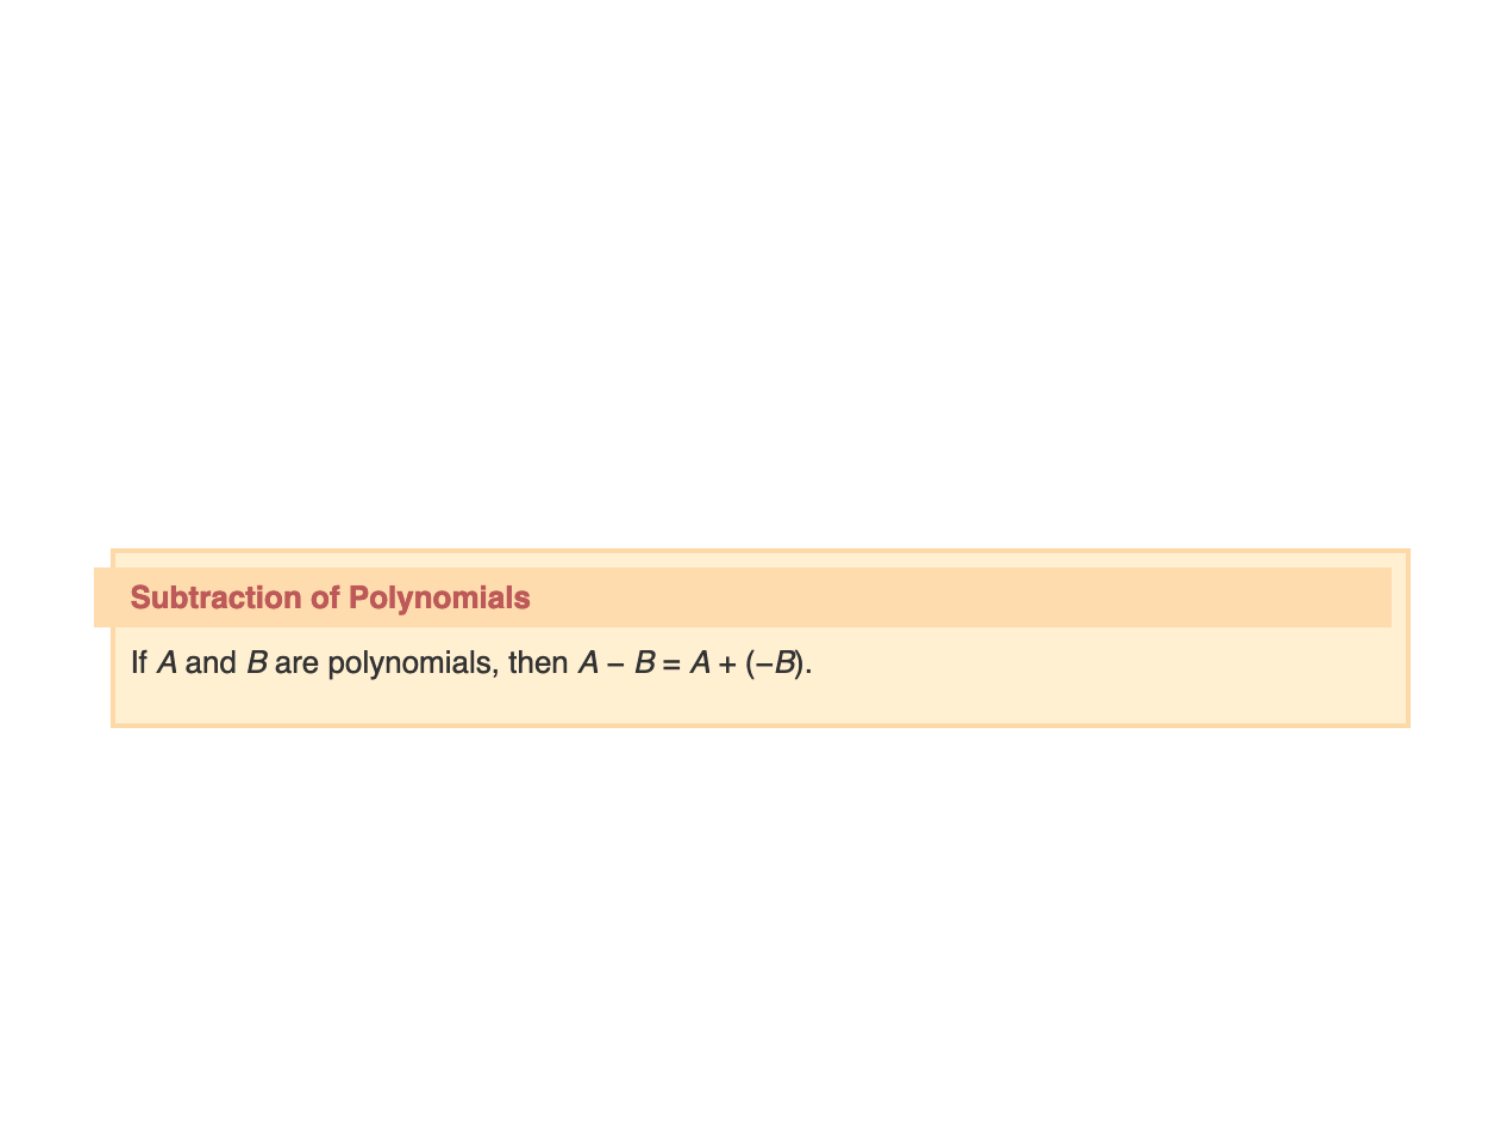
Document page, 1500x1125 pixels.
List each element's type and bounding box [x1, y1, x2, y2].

list [74, 262, 1426, 1006]
